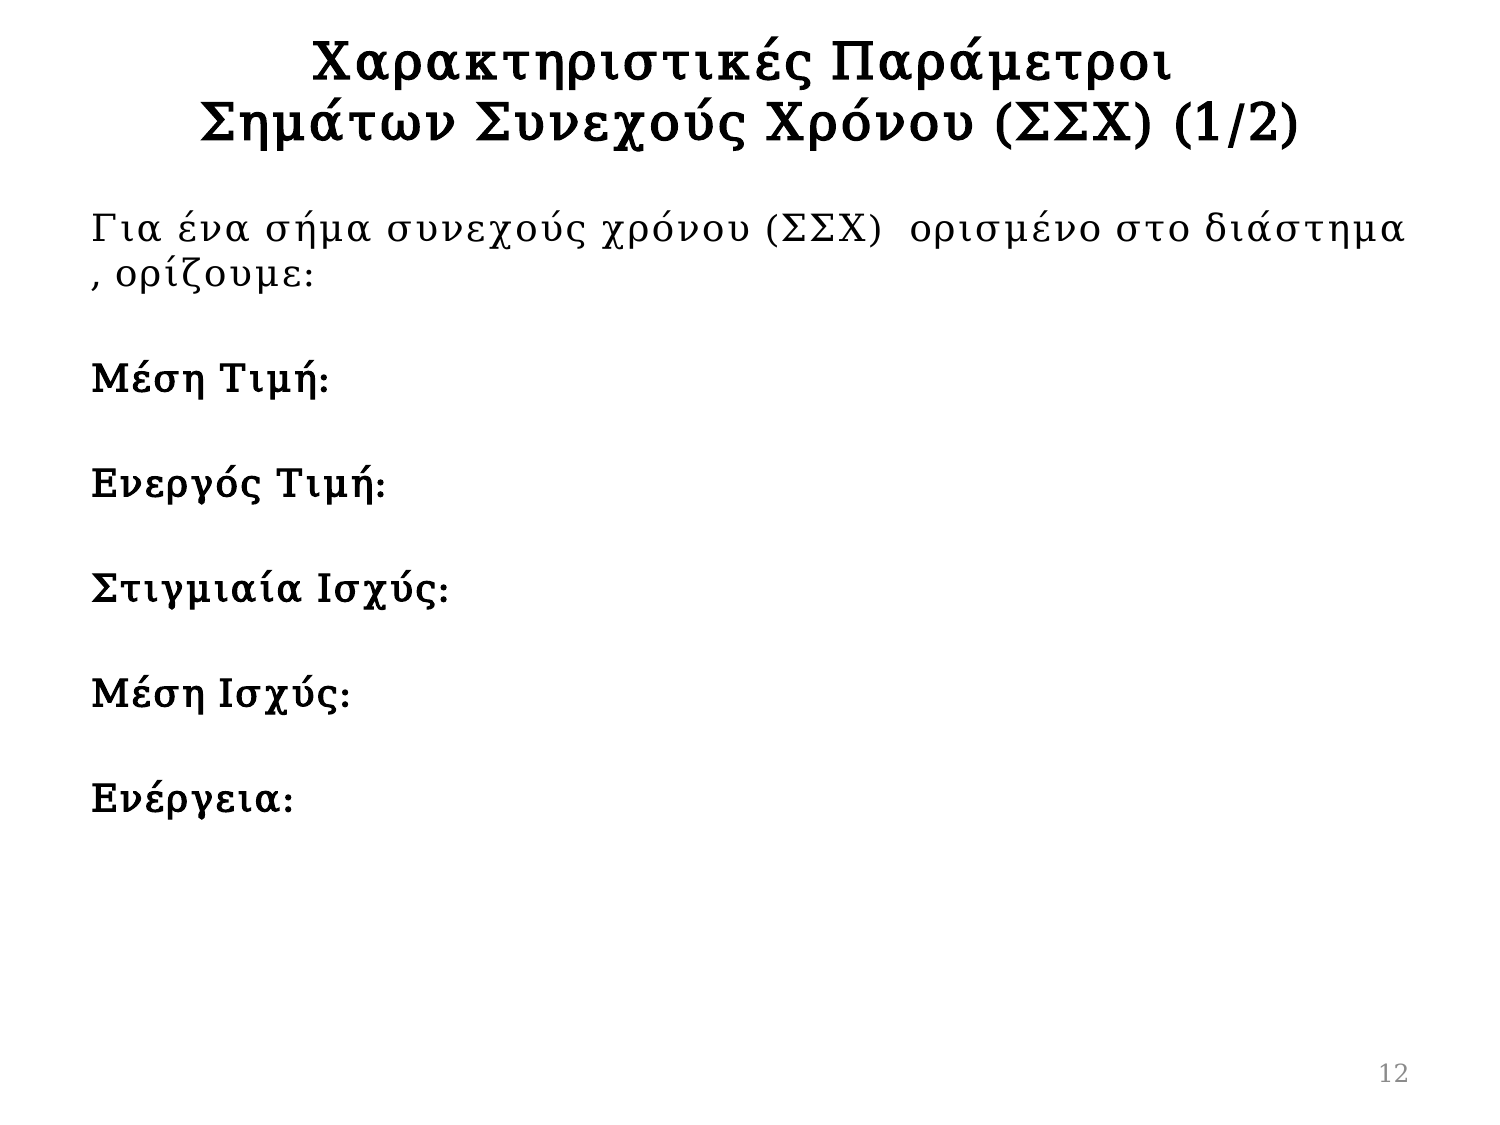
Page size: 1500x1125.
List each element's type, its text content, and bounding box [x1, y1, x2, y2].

title Χαρακτηριστικές Παράμετροι Σημάτων Συνεχούς Χρόνου (ΣΣΧ) (1/2) [75, 19, 1425, 159]
slide_number 12 [1222, 1042, 1425, 1103]
